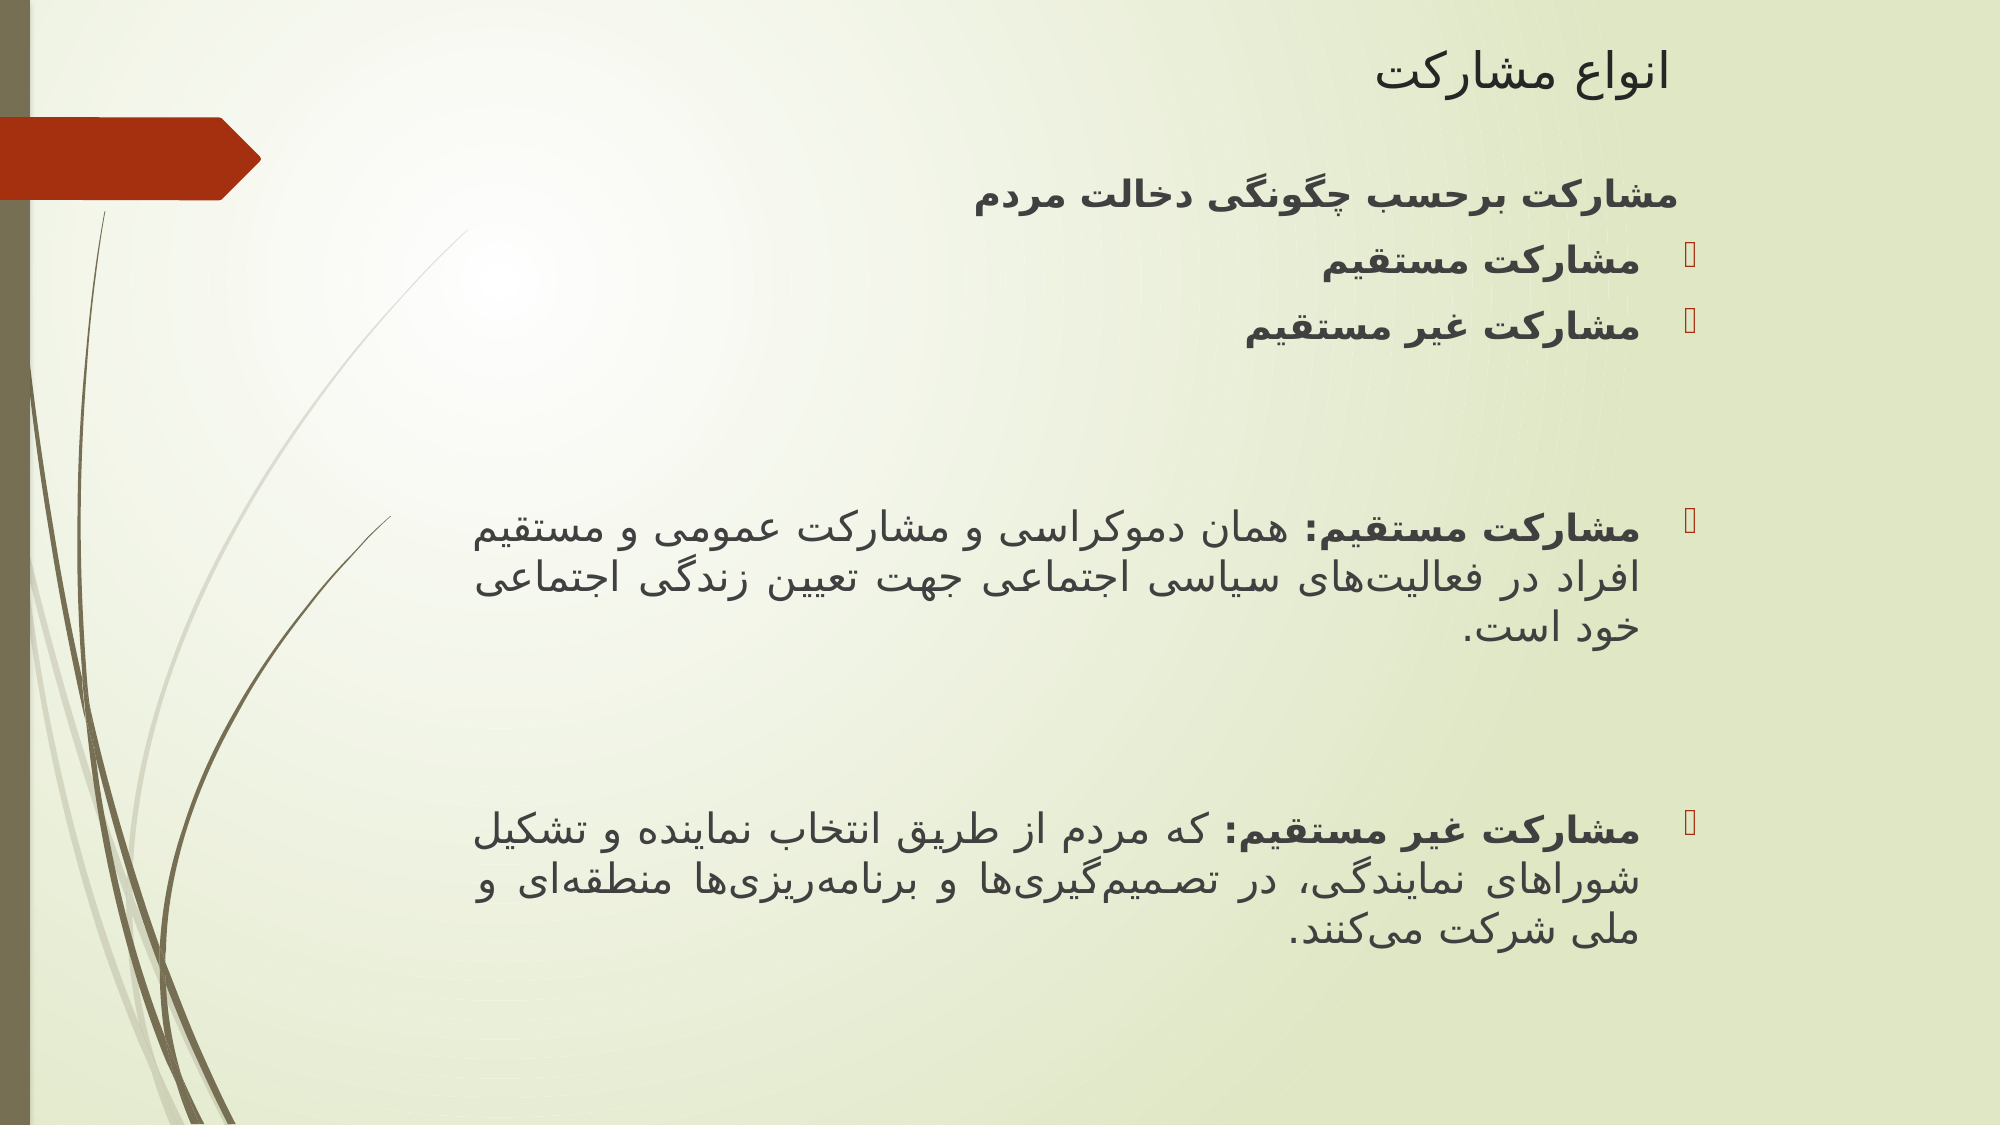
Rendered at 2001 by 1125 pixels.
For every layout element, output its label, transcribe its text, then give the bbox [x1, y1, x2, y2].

list مشارکت برحسب چگونگی دخالت مردم مشارکت مستقیم مشارکت غیر مستقیم مشارکت مستقیم: همان دموکراسی و مشارکت عمومی و مستقیم افراد در فعالیت‌های سیاسی اجتماعی جهت تعیین زندگی اجتماعی خود است. مشارکت غیر مستقیم: که مردم از طریق انتخاب نماینده و تشکیل شوراهای نمایندگی، در تصمیم‌گیری‌ها و برنامه‌ریزی‌ها منطقه‌ای و ملی شرکت می‌کنند. [456, 162, 1713, 1125]
title انواع مشارکت [1307, 30, 1687, 138]
